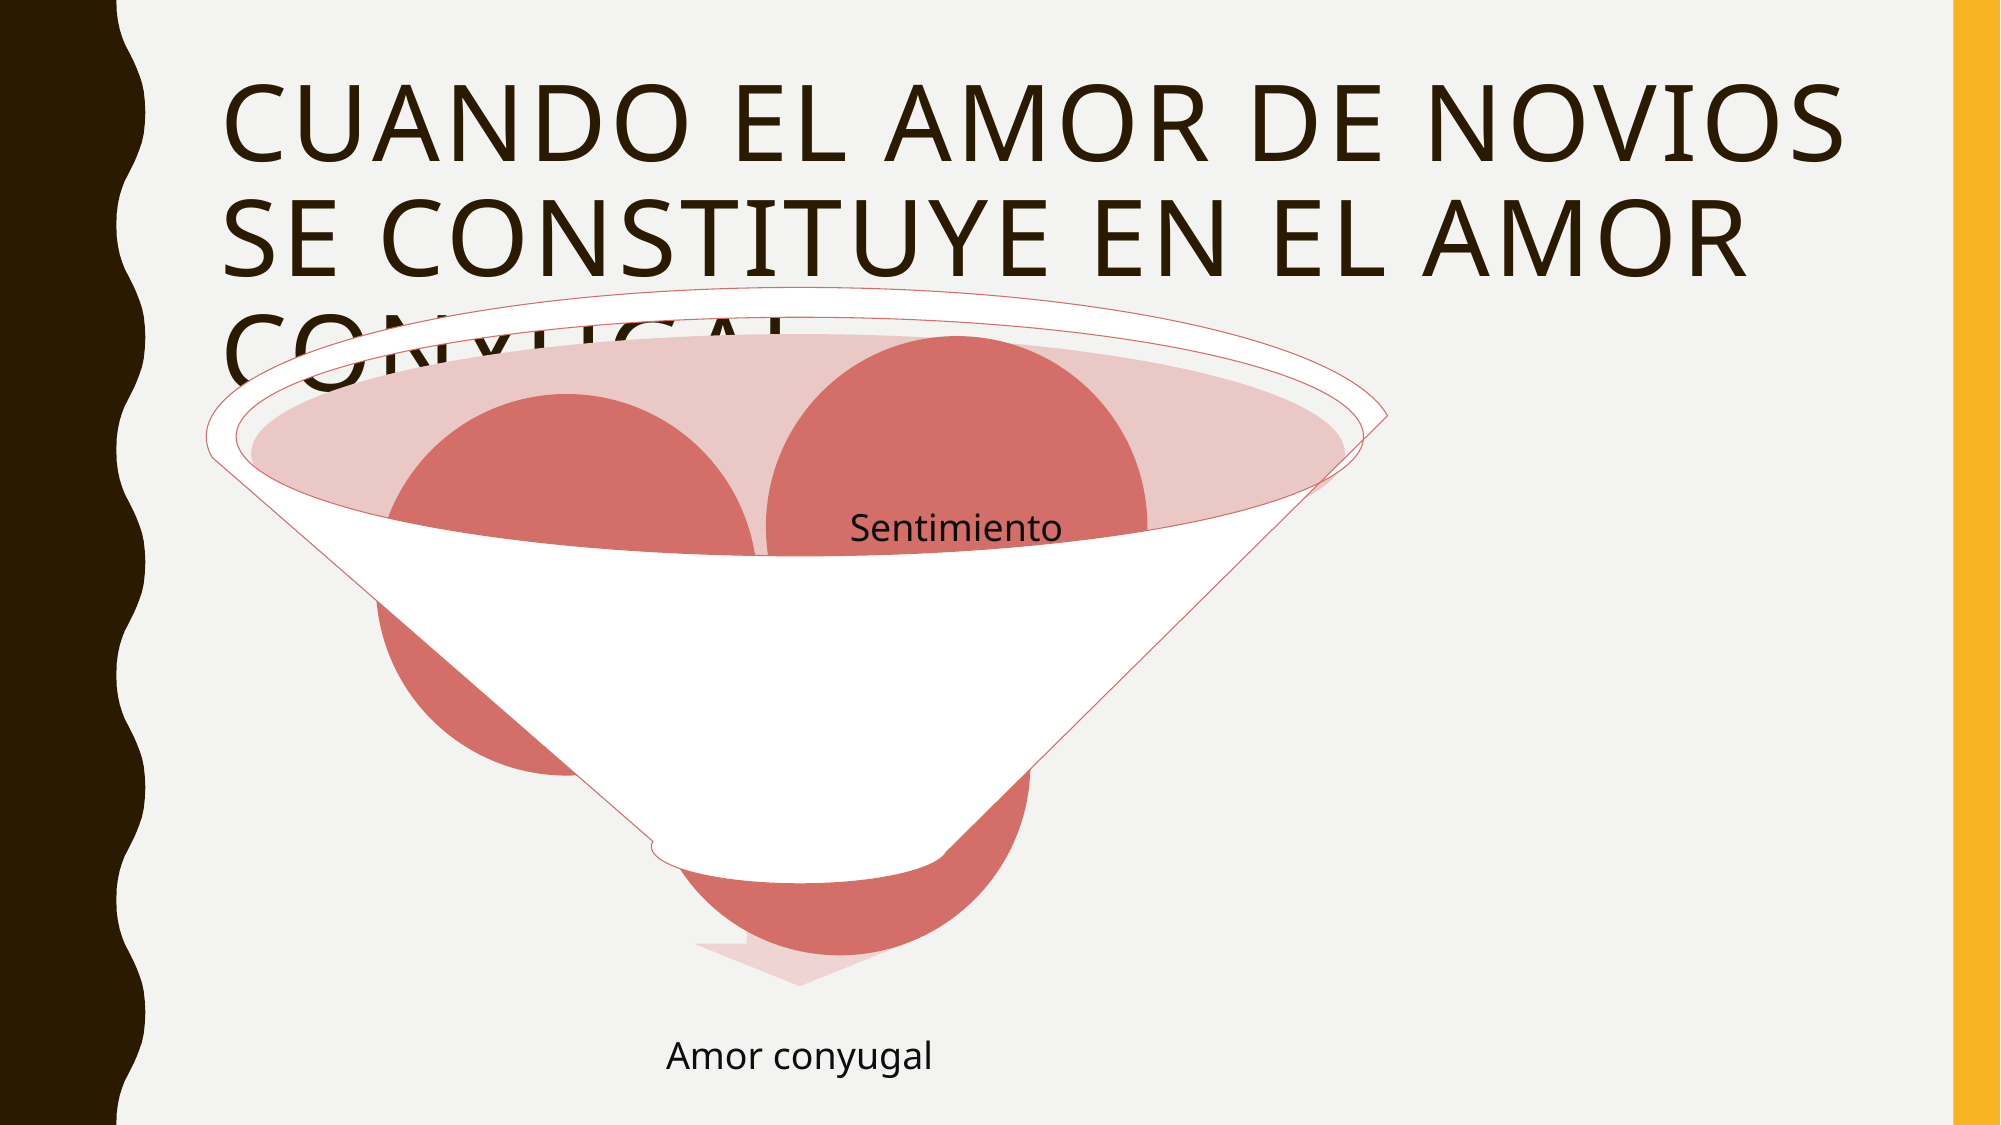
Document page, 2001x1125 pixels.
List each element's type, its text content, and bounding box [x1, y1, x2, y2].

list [206, 287, 1903, 1125]
title Cuando El AMOR DE NOVIOS SE constituye EN EL AMOR CONYUGAL [205, 62, 1875, 308]
